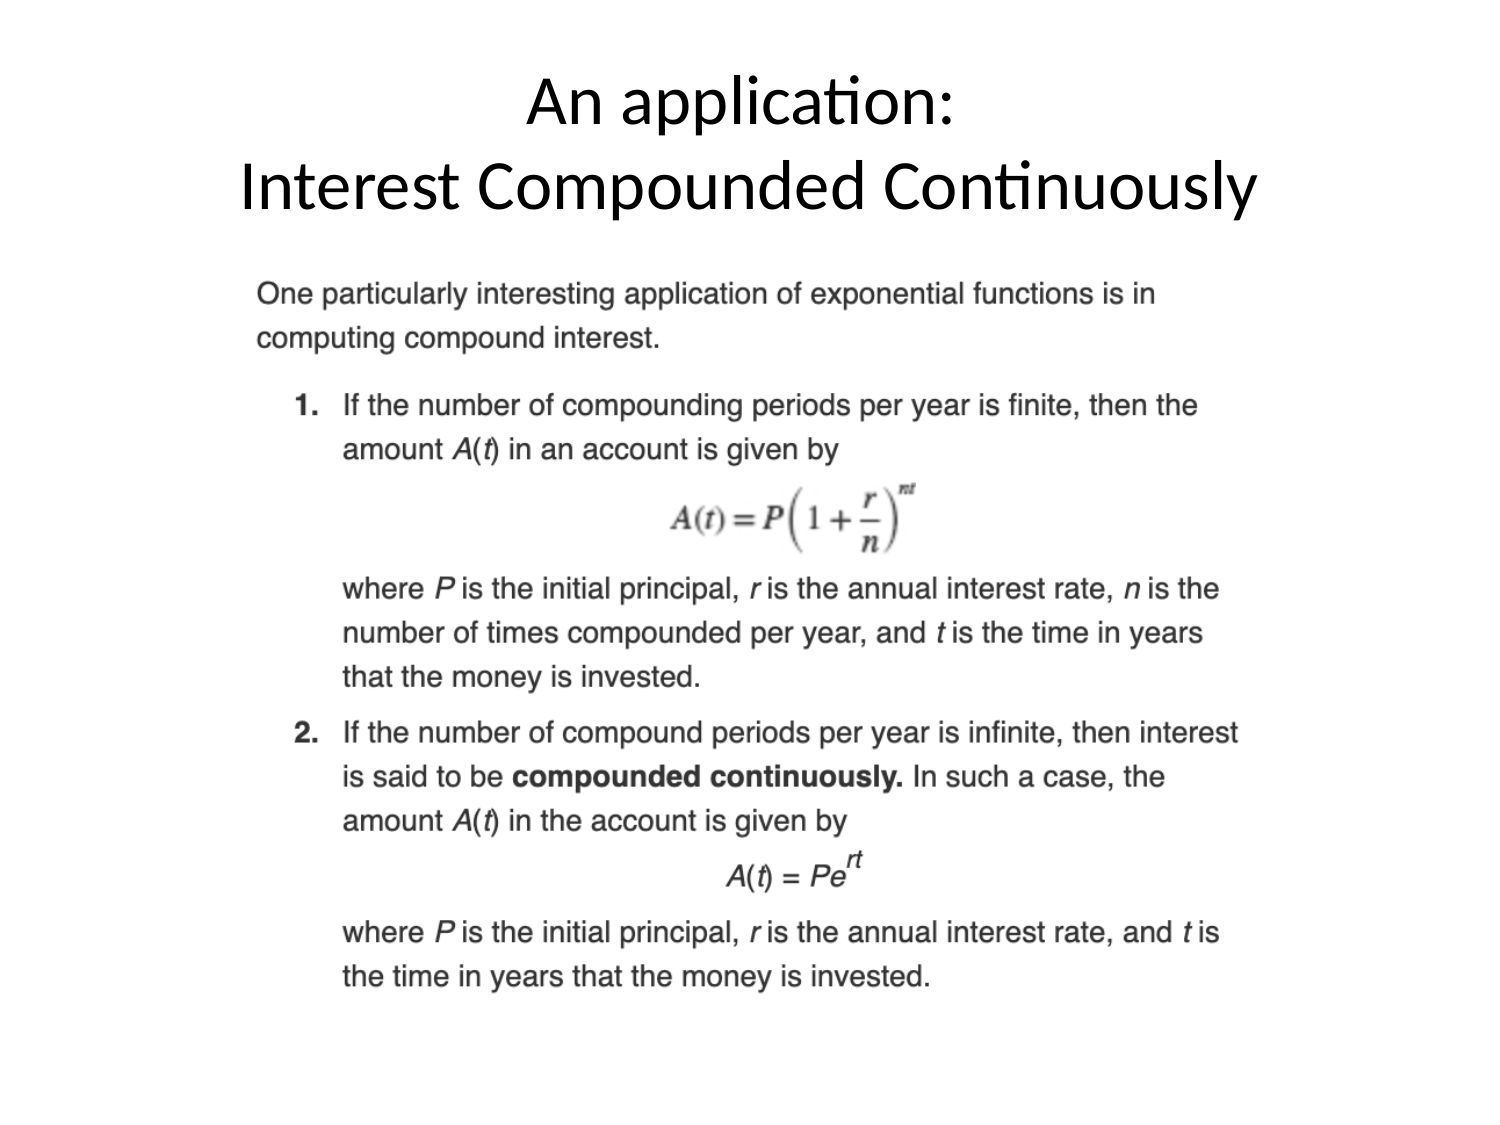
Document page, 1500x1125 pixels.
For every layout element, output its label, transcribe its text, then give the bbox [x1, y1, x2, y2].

title An application: Interest Compounded Continuously [75, 45, 1425, 233]
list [74, 262, 1426, 1006]
